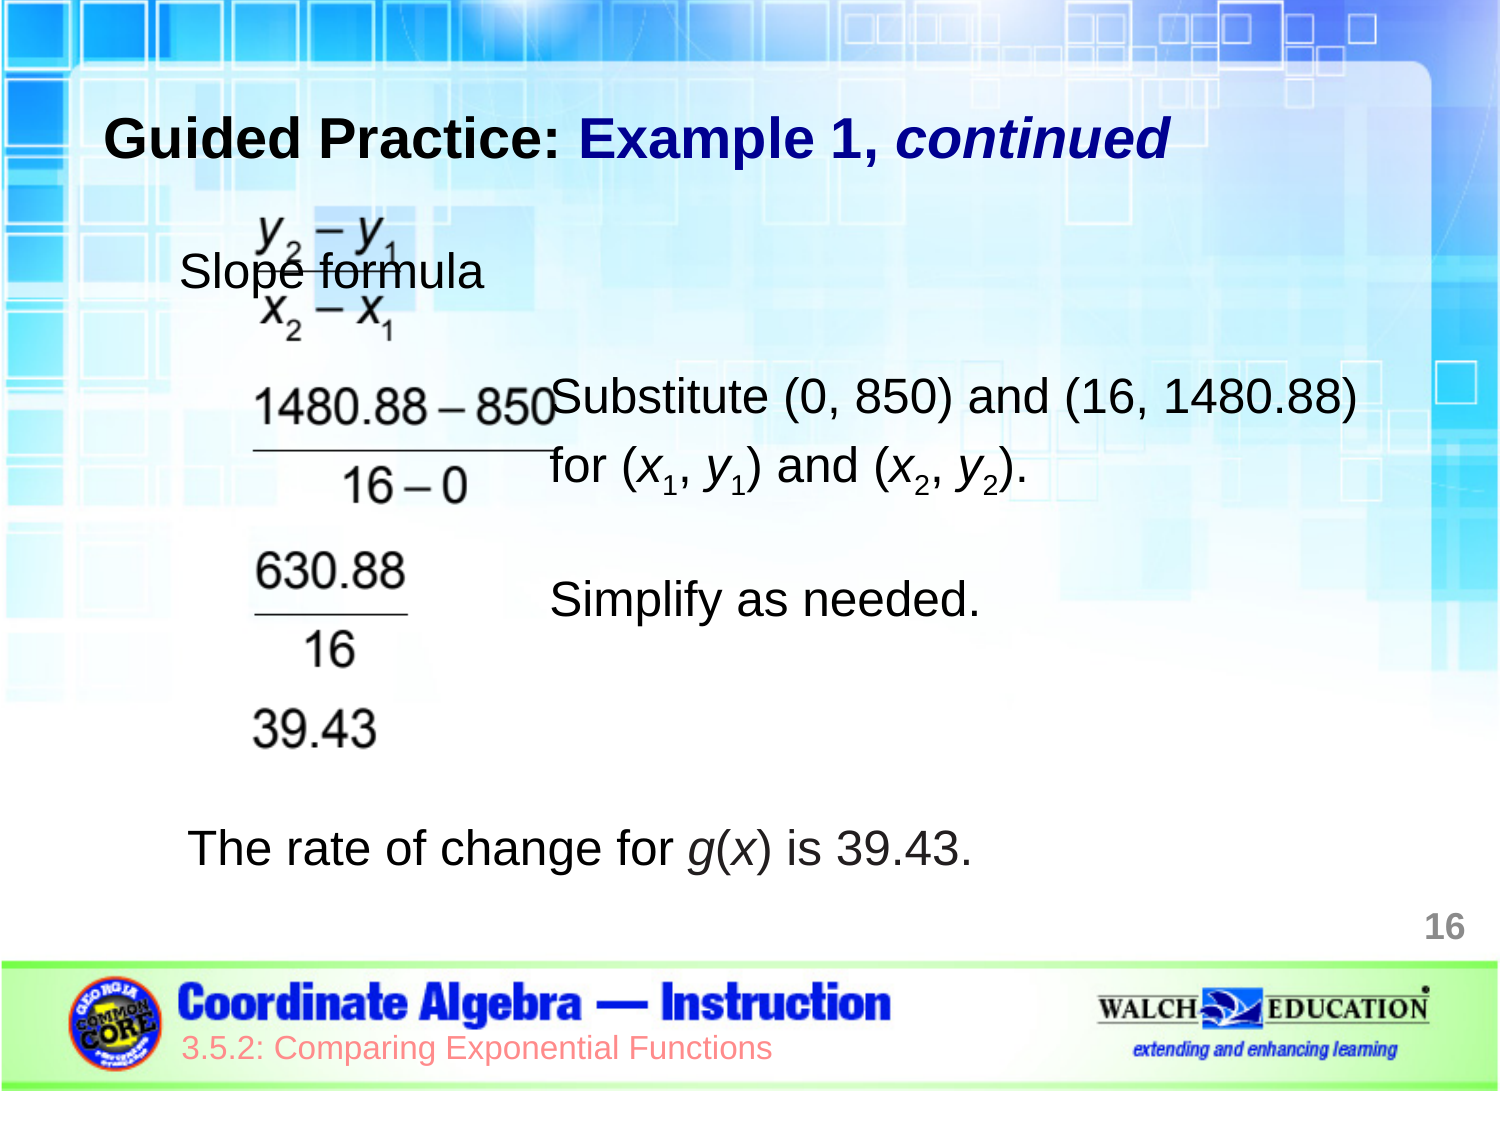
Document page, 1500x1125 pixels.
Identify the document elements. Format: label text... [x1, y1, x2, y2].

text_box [250, 194, 403, 344]
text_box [249, 372, 561, 505]
picture [1, 0, 1500, 1091]
text_box Guided Practice: Example 1, continued Slope formula Substitute (0, 850) and (16, 1480.88) for (x1, y1) and (x2, y2). Simplify as needed. The rate of change for g(x) is 39.43. [88, 93, 1390, 914]
slide_number 16 [1361, 901, 1481, 949]
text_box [249, 537, 411, 670]
footer 3.5.2: Comparing Exponential Functions [166, 1024, 1080, 1069]
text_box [249, 703, 378, 750]
